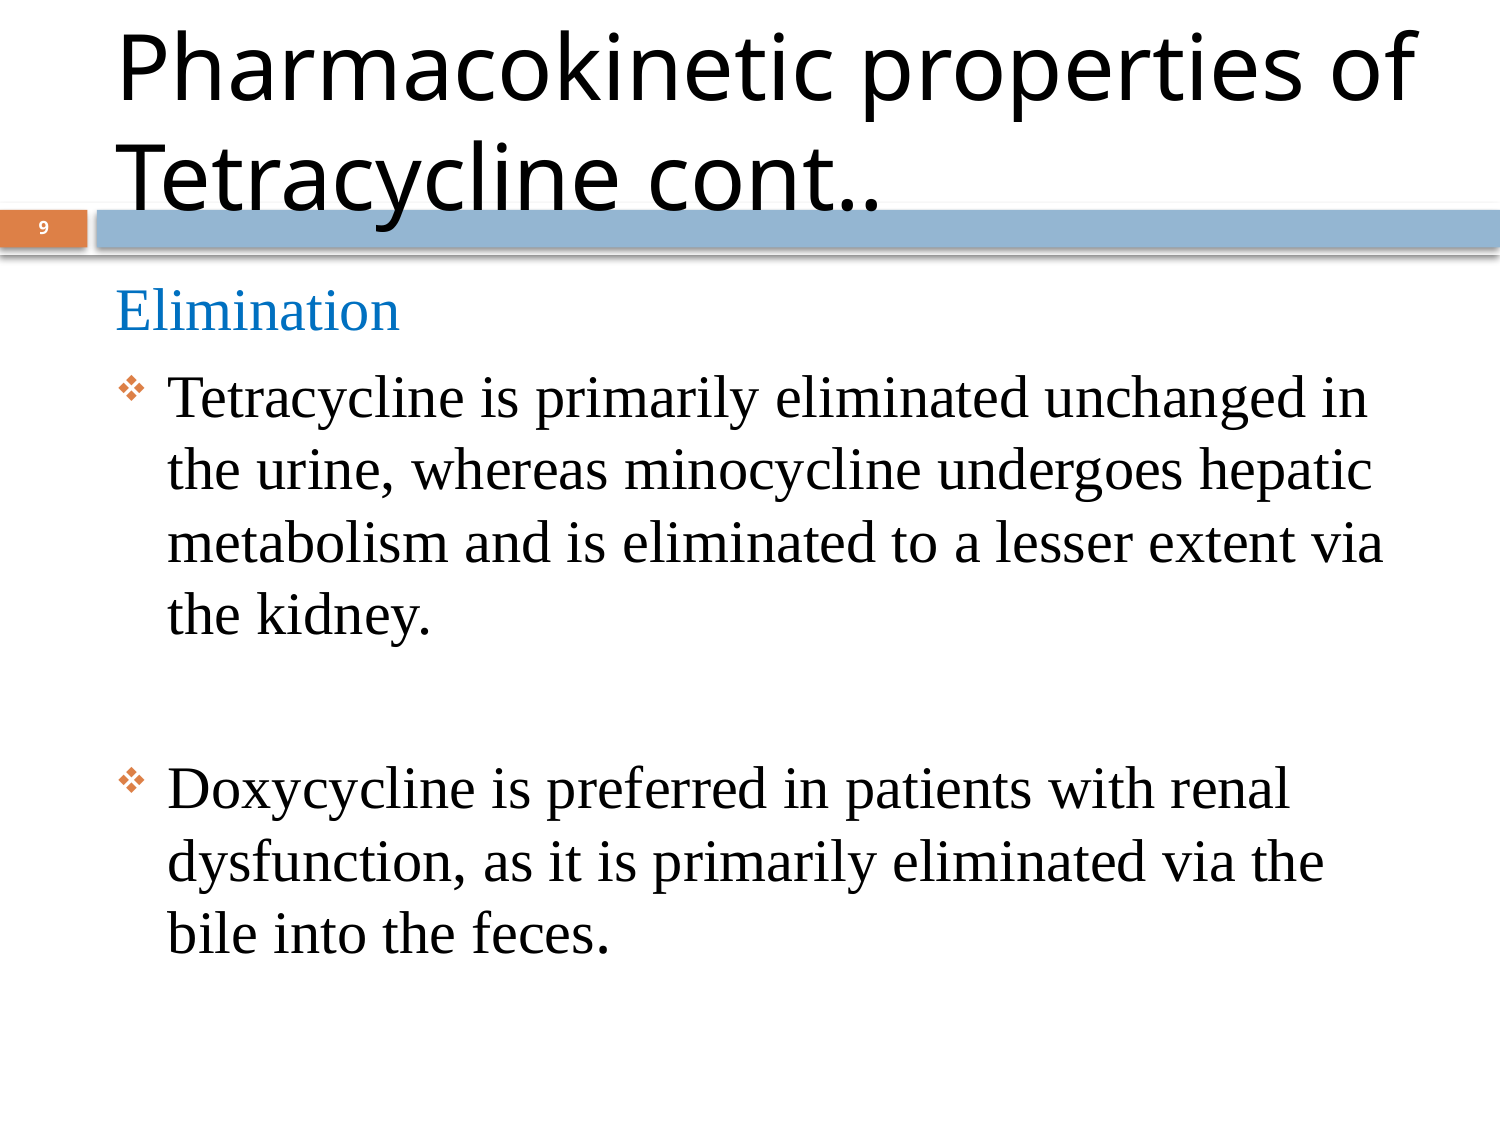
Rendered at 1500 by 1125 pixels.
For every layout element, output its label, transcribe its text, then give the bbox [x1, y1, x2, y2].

list Elimination Tetracycline is primarily eliminated unchanged in the urine, whereas minocycline undergoes hepatic metabolism and is eliminated to a lesser extent via the kidney. Doxycycline is preferred in patients with renal dysfunction, as it is primarily eliminated via the bile into the feces. [100, 262, 1438, 1000]
title Pharmacokinetic properties of Tetracycline cont.. [100, 37, 1438, 200]
slide_number 9 [0, 208, 88, 249]
